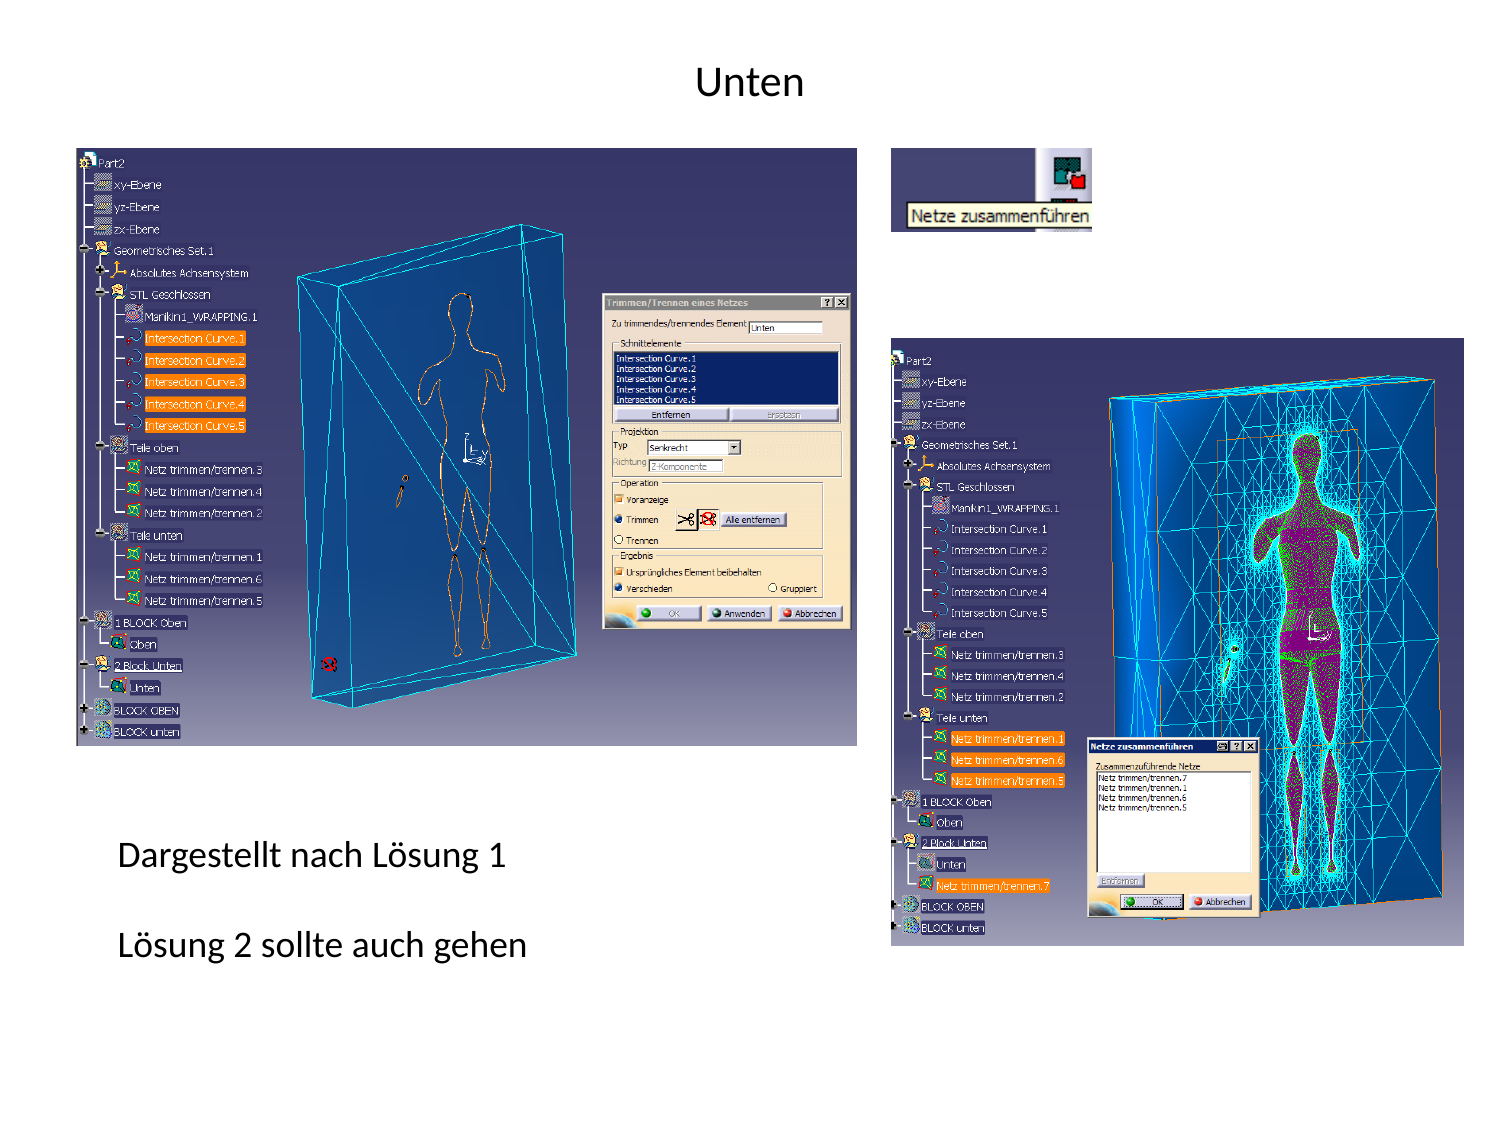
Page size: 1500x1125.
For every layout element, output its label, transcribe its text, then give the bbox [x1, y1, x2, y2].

title Unten [75, 45, 1425, 114]
picture [891, 148, 1092, 232]
text_box Dargestellt nach Lösung 1 Lösung 2 sollte auch gehen [102, 822, 544, 972]
picture [76, 148, 857, 746]
picture [891, 337, 1464, 946]
